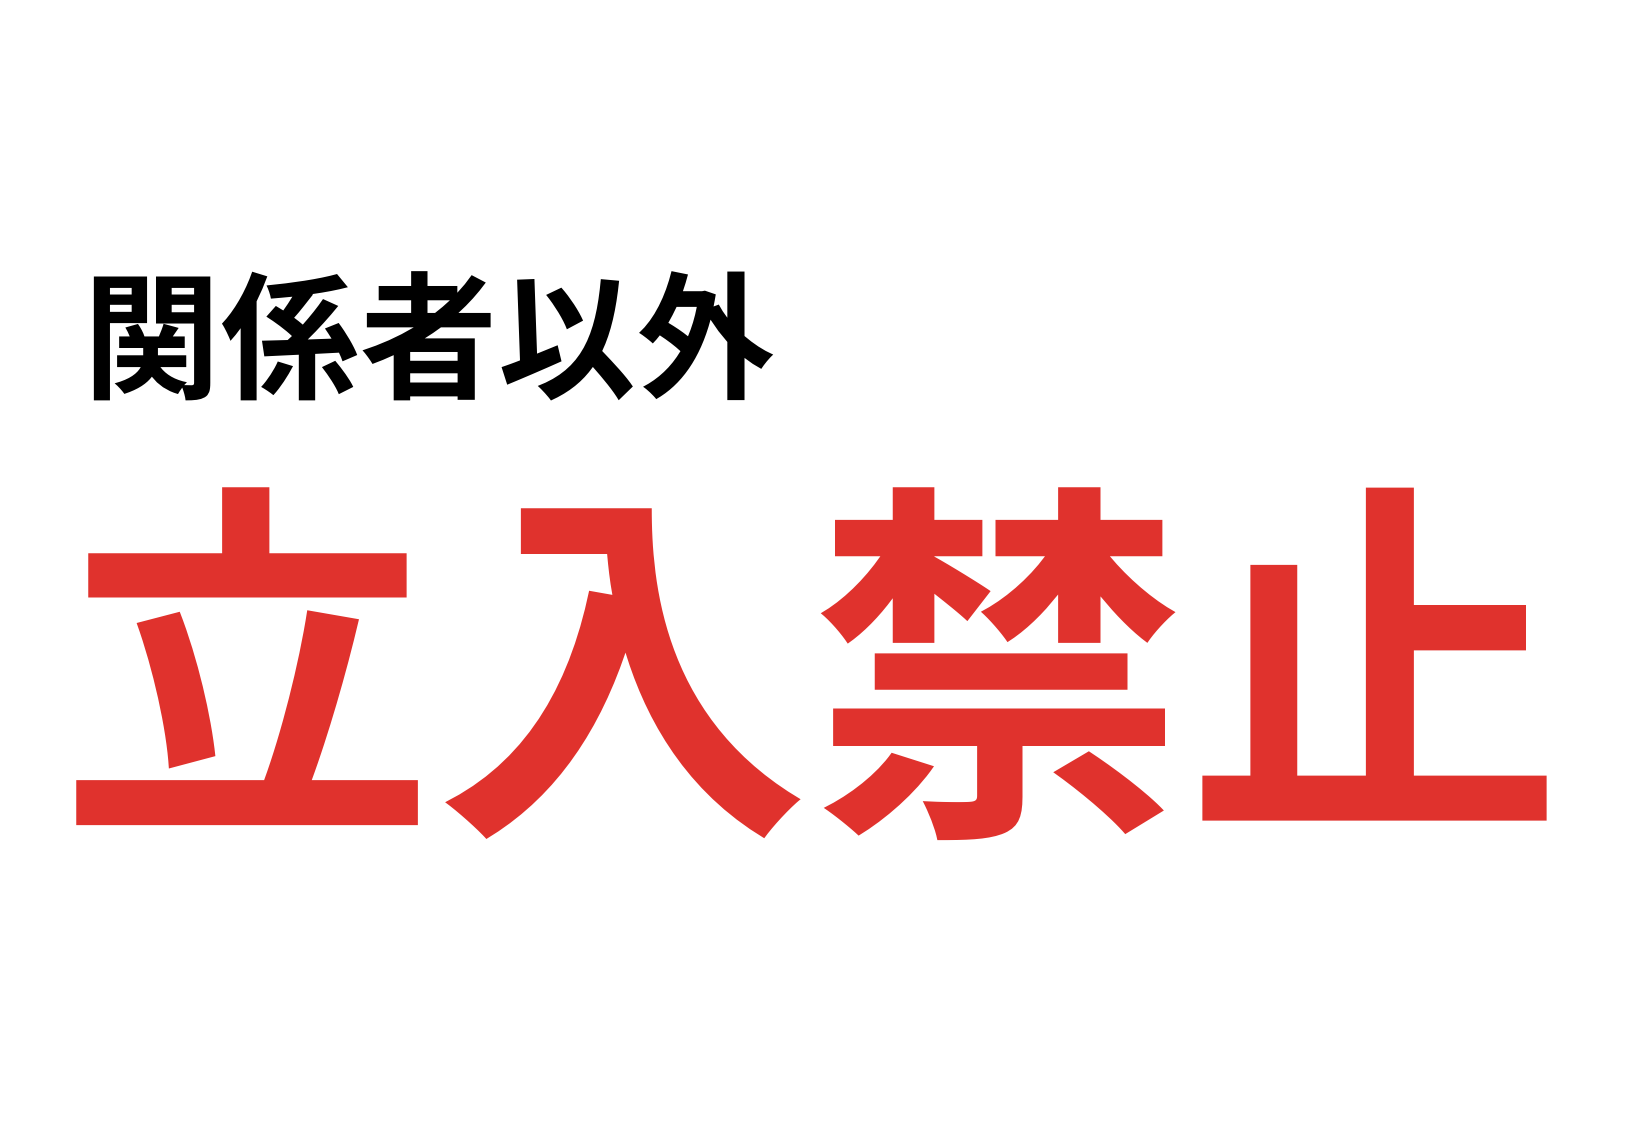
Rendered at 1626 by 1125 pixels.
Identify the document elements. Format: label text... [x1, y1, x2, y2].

text_box 関係者以外 [68, 243, 1581, 424]
text_box 立入禁止 [44, 424, 1581, 890]
